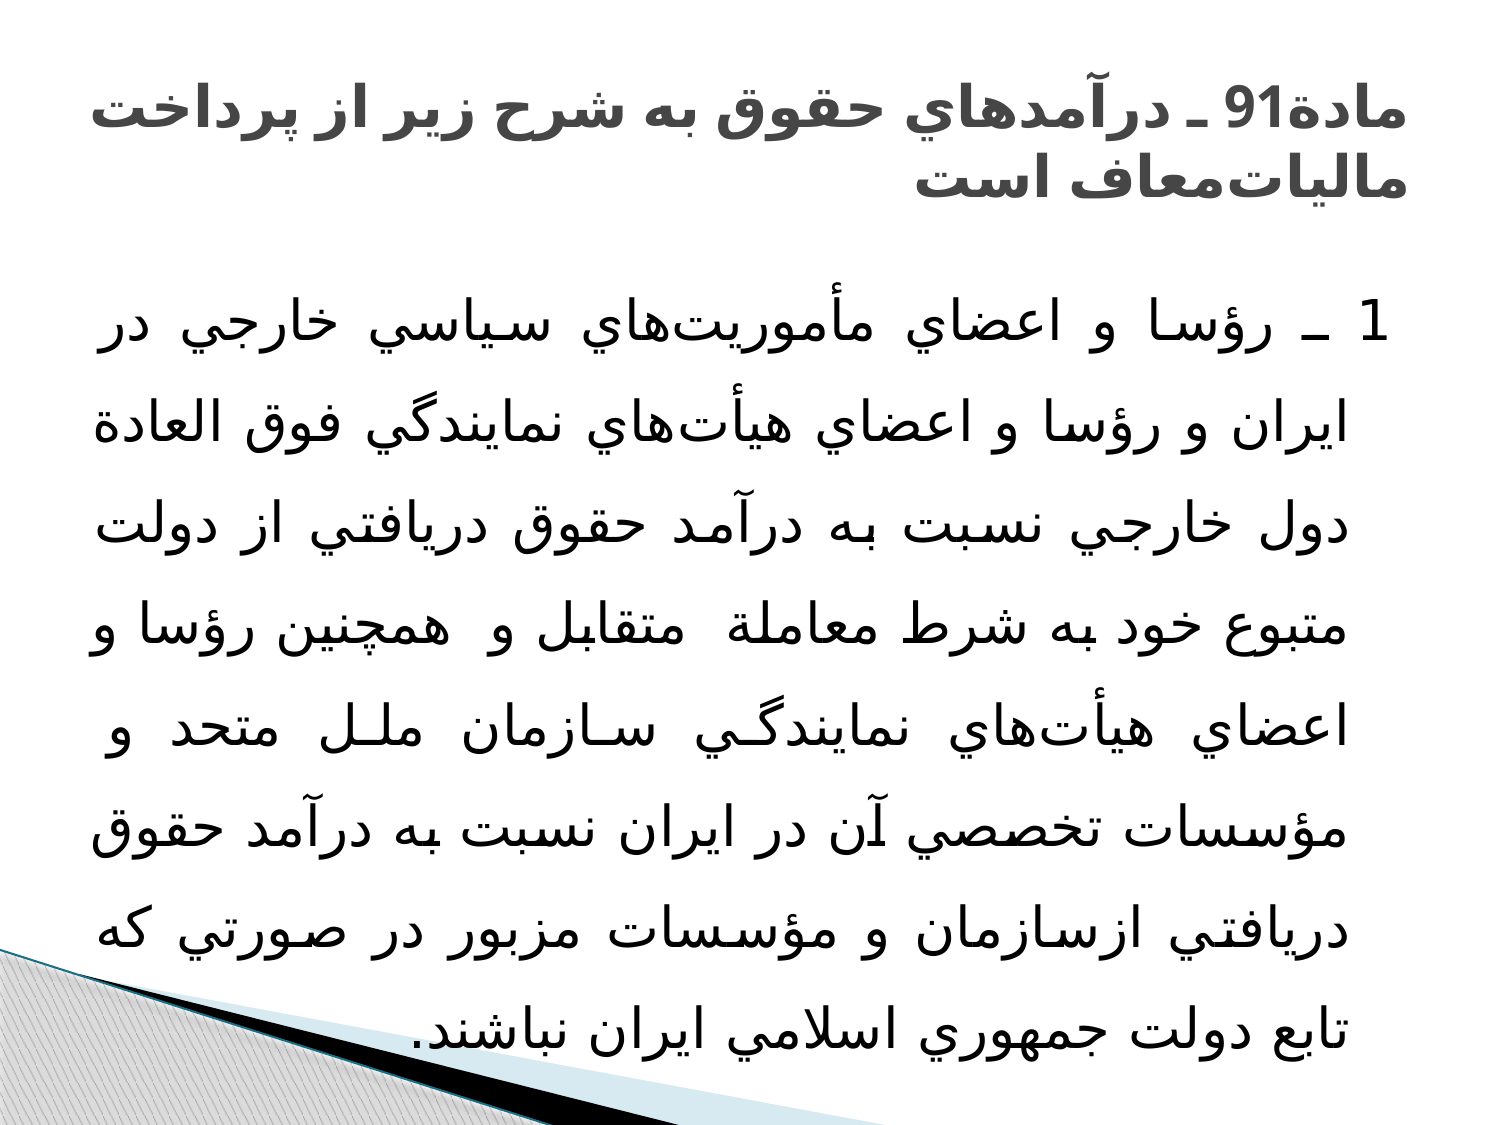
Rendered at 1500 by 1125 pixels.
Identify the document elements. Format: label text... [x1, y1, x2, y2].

title مادة91 ـ درآمدهاي حقوق به شرح زير از پرداخت ماليات‌معاف است‌ [75, 45, 1425, 233]
list 1 ـ رؤسا و اعضاي مأموريت‌هاي سياسي خارجي در ايران و رؤسا و اعضاي هيأت‌هاي نمايندگي فوق العادة دول خارجي نسبت ‌به درآمد حقوق دريافتي از دولت متبوع خود به شرط معاملة متقابل ‌و همچنين رؤسا و اعضاي هيأت‌هاي نمايندگي سازمان ملل متحد و مؤسسات تخصصي آن در ايران نسبت به درآمد حقوق دريافتي ازسازمان و مؤسسات مزبور در صورتي که تابع دولت جمهوري ‌اسلامي ايران نباشند. [75, 243, 1425, 986]
